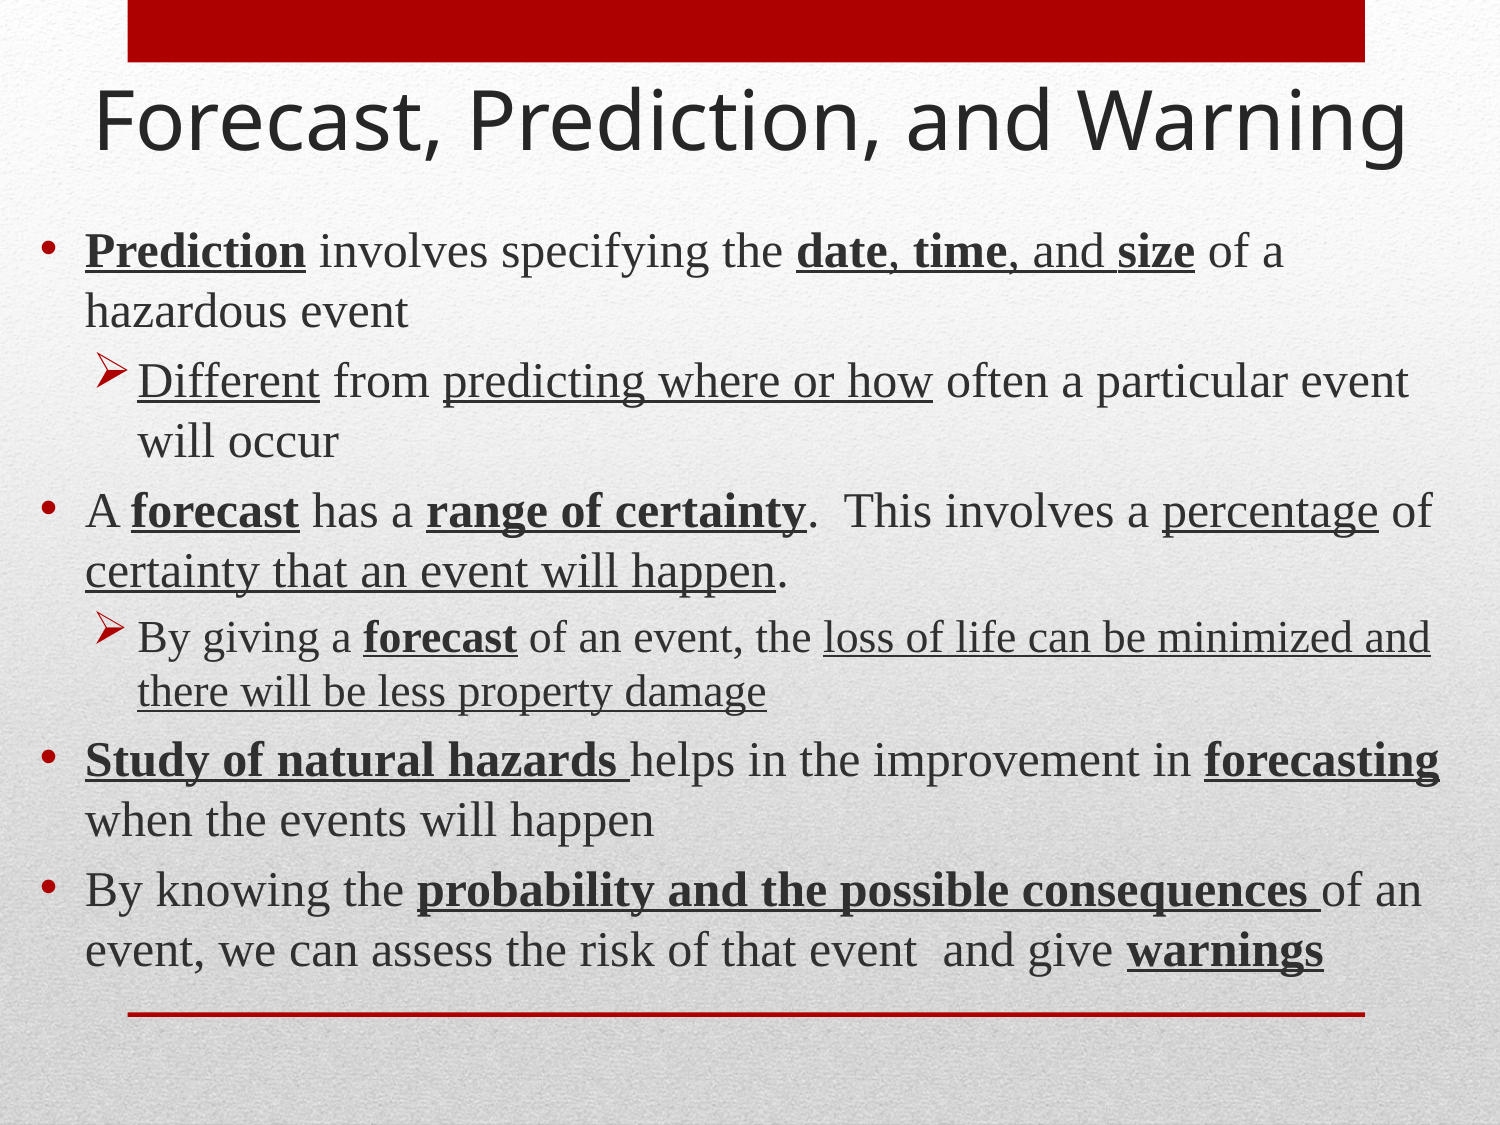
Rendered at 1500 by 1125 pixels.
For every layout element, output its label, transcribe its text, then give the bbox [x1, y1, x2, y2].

list Prediction involves specifying the date, time, and size of a hazardous event Different from predicting where or how often a particular event will occur A forecast has a range of certainty. This involves a percentage of certainty that an event will happen. By giving a forecast of an event, the loss of life can be minimized and there will be less property damage Study of natural hazards helps in the improvement in forecasting when the events will happen By knowing the probability and the possible consequences of an event, we can assess the risk of that event and give warnings [24, 162, 1500, 1031]
title Forecast, Prediction, and Warning [75, 37, 1450, 162]
